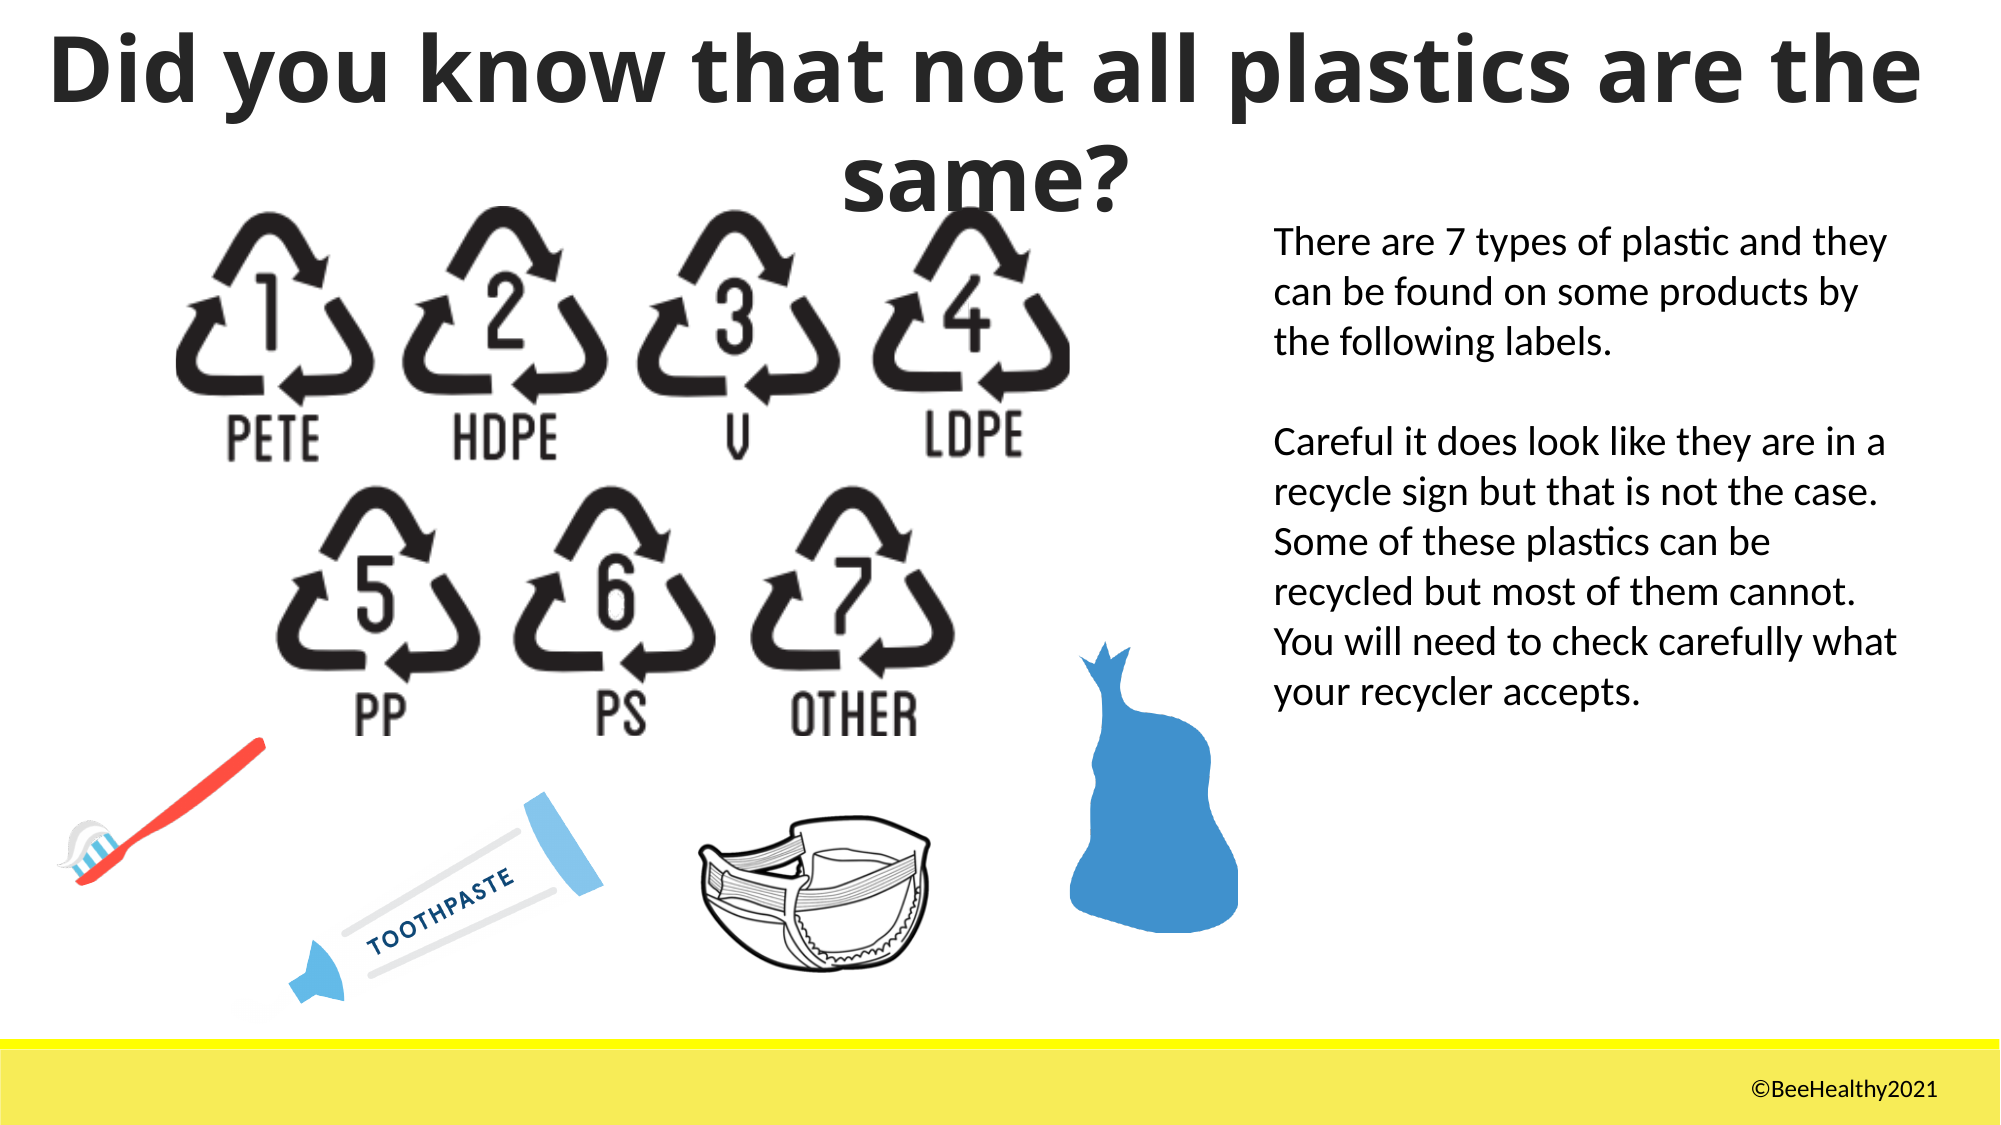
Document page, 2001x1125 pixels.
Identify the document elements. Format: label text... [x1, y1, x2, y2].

picture [175, 205, 1239, 1125]
picture [696, 812, 934, 975]
text_box There are 7 types of plastic and they can be found on some products by the following labels. Careful it does look like they are in a recycle sign but that is not the case. Some of these plastics can be recycled but most of them cannot. You will need to check carefully what your recycler accepts. [1258, 206, 1933, 722]
picture [45, 770, 282, 858]
text_box Did you know that not all plastics are the same? [0, 2, 1972, 238]
